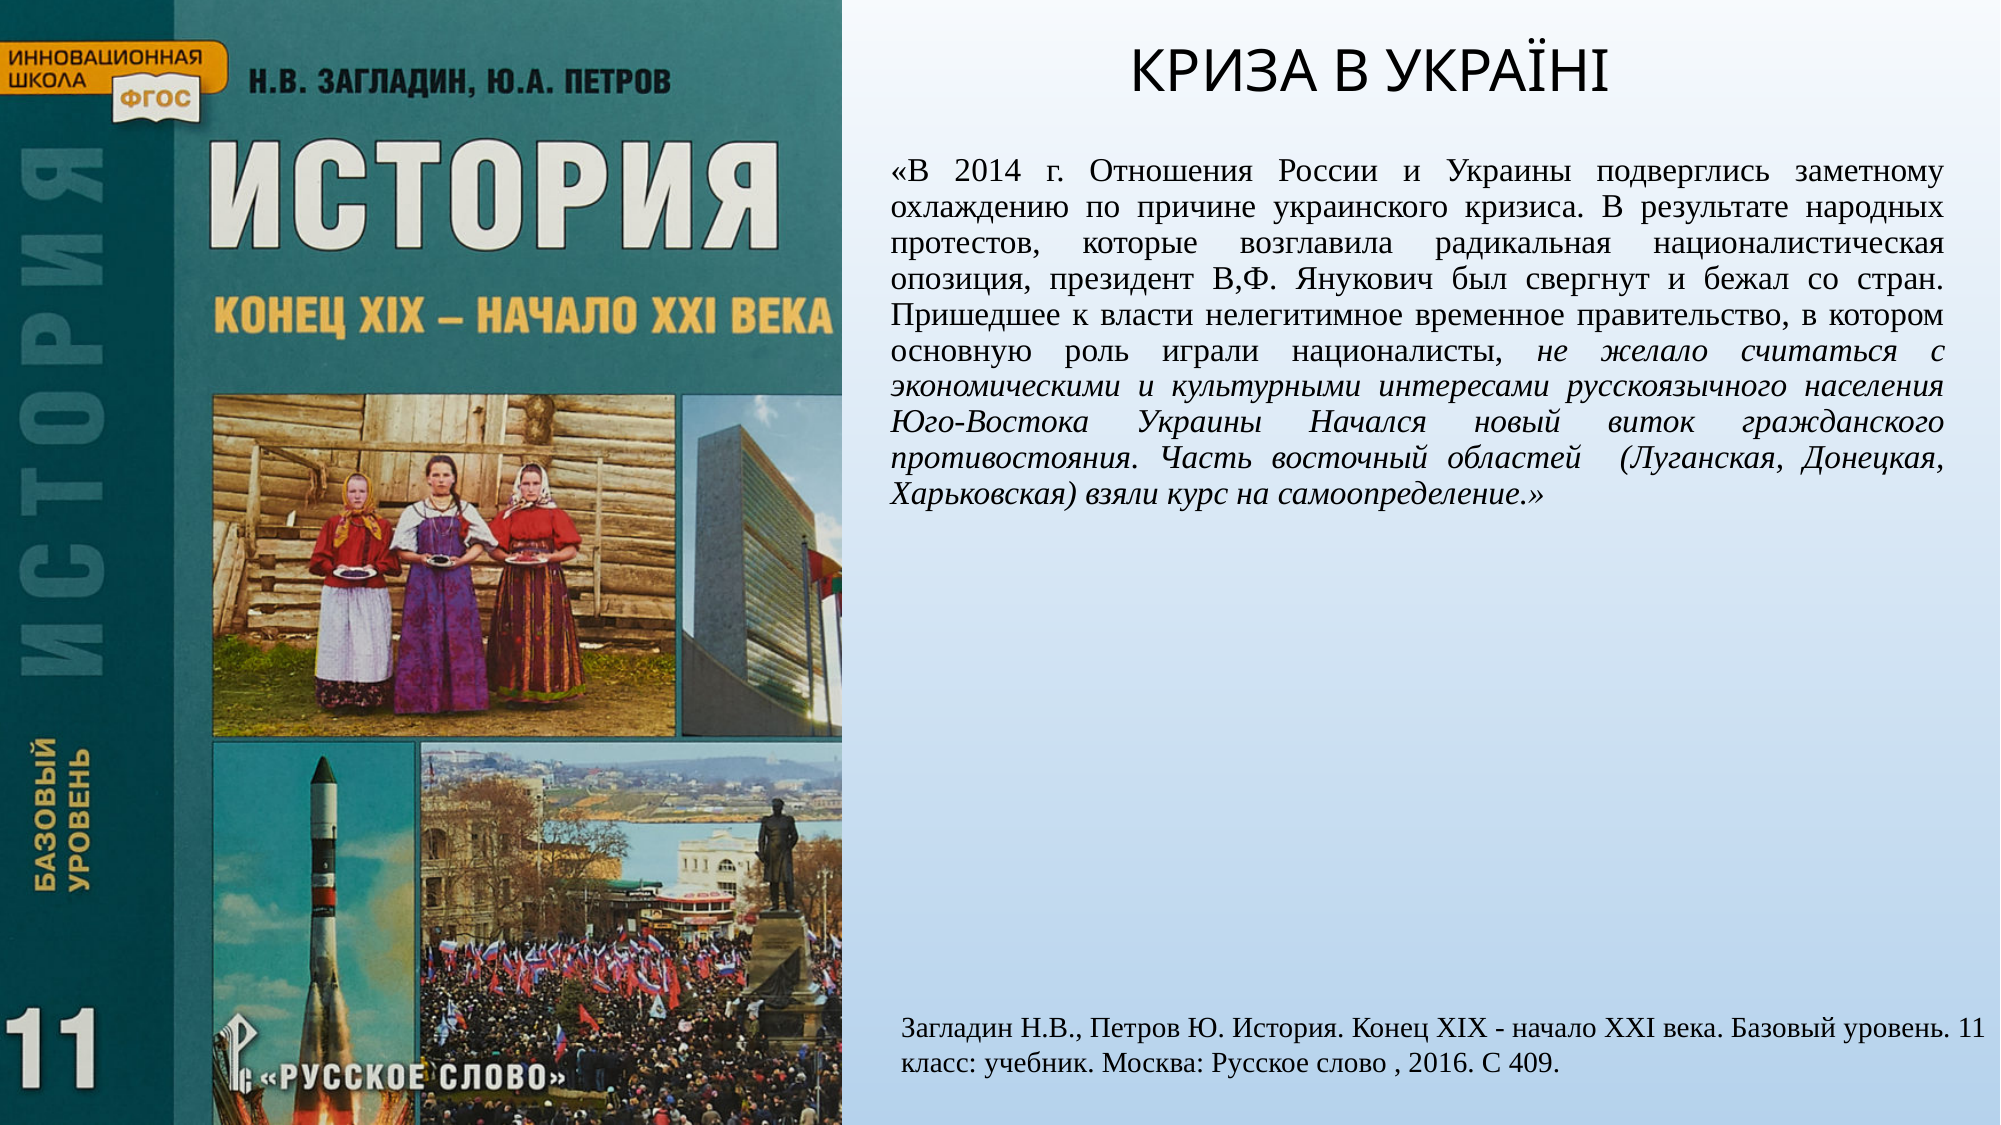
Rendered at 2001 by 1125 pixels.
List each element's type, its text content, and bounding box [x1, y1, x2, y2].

list «В 2014 г. Отношения России и Украины подверглись заметному охлаждению по причине украинского кризиса. В результате народных протестов, которые возглавила радикальная националистическая опозиция, президент В,Ф. Янукович был свергнут и бежал со стран. Пришедшее к власти нелегитимное временное правительство, в котором основную роль играли националисты, не желало считаться с экономическими и культурными интересами русскоязычного населения Юго-Востока Украины Начался новый виток гражданского противостояния. Часть восточный областей (Луганская, Донецкая, Харьковская) взяли курс на самоопределение.» [875, 145, 1962, 557]
title КРИЗА В УКРАЇНІ [1114, 0, 1723, 145]
picture [0, 0, 842, 1125]
text_box Загладин Н.В., Петров Ю. История. Конец XIX - начало XXI века. Базовый уровень. 11 класс: учебник. Москва: Русское слово , 2016. С 409. [886, 1000, 2000, 1086]
